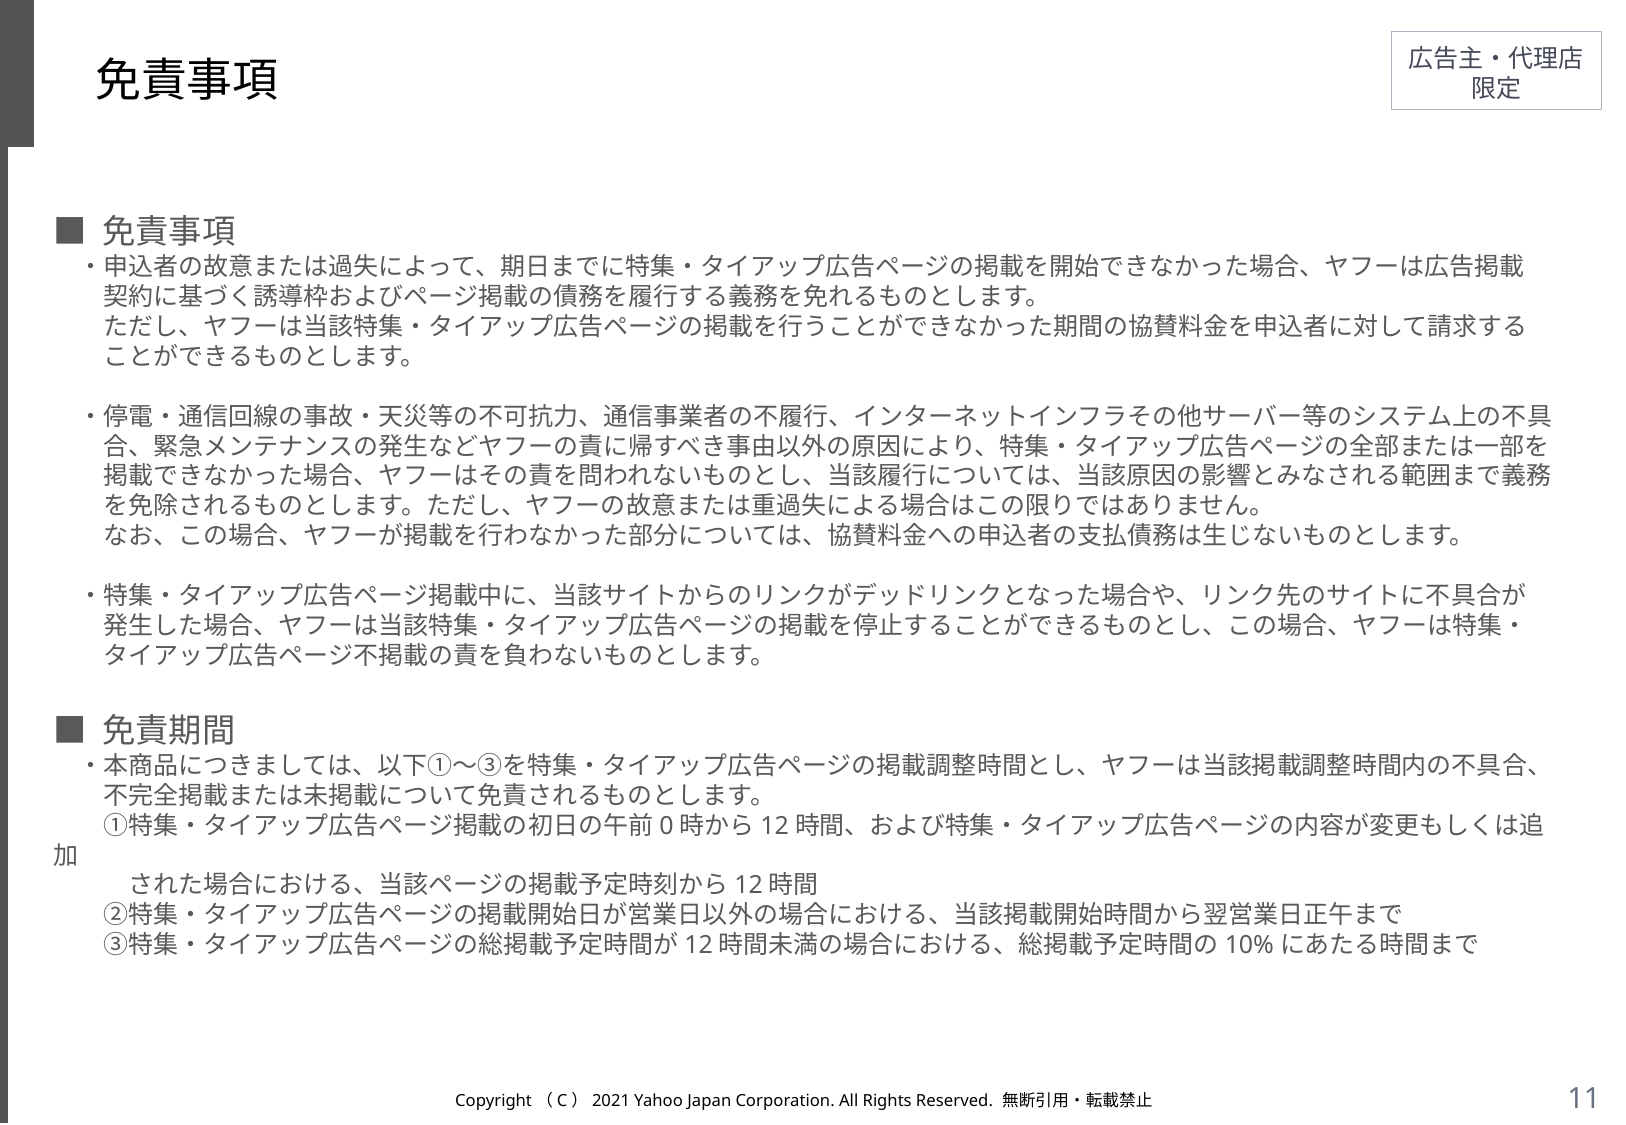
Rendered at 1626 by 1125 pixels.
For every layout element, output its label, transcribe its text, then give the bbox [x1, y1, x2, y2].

text_box ■ 免責事項 ・申込者の故意または過失によって、期日までに特集・タイアップ広告ページの掲載を開始できなかった場合、ヤフーは広告掲載 契約に基づく誘導枠およびページ掲載の債務を履行する義務を免れるものとします。 ただし、ヤフーは当該特集・タイアップ広告ページの掲載を行うことができなかった期間の協賛料金を申込者に対して請求する ことができるものとします。 ・停電・通信回線の事故・天災等の不可抗力、通信事業者の不履行、インターネットインフラその他サーバー等のシステム上の不具 合、緊急メンテナンスの発生などヤフーの責に帰すべき事由以外の原因により、特集・タイアップ広告ページの全部または一部を 掲載できなかった場合、ヤフーはその責を問われないものとし、当該履行については、当該原因の影響とみなされる範囲まで義務 を免除されるものとします。ただし、ヤフーの故意または重過失による場合はこの限りではありません。 なお、この場合、ヤフーが掲載を行わなかった部分については、協賛料金への申込者の支払債務は生じないものとします。 ・特集・タイアップ広告ページ掲載中に、当該サイトからのリンクがデッドリンクとなった場合や、リンク先のサイトに不具合が 発生した場合、ヤフーは当該特集・タイアップ広告ページの掲載を停止することができるものとし、この場合、ヤフーは特集・ タイアップ広告ページ不掲載の責を負わないものとします。 ■ 免責期間 ・本商品につきましては、以下①～③を特集・タイアップ広告ページの掲載調整時間とし、ヤフーは当該掲載調整時間内の不具合、 不完全掲載または未掲載について免責されるものとします。 ①特集・タイアップ広告ページ掲載の初日の午前0時から12時間、および特集・タイアップ広告ページの内容が変更もしくは追加 された場合における、当該ページの掲載予定時刻から12時間 ②特集・タイアップ広告ページの掲載開始日が営業日以外の場合における、当該掲載開始時間から翌営業日正午まで ③特集・タイアップ広告ページの総掲載予定時間が12時間未満の場合における、総掲載予定時間の10%にあたる時間まで [39, 202, 1581, 967]
footer Copyright（C）2021 Yahoo Japan Corporation. All Rights Reserved. 無断引用・転載禁止 [440, 1082, 1185, 1118]
title 免責事項 [80, 42, 1392, 114]
